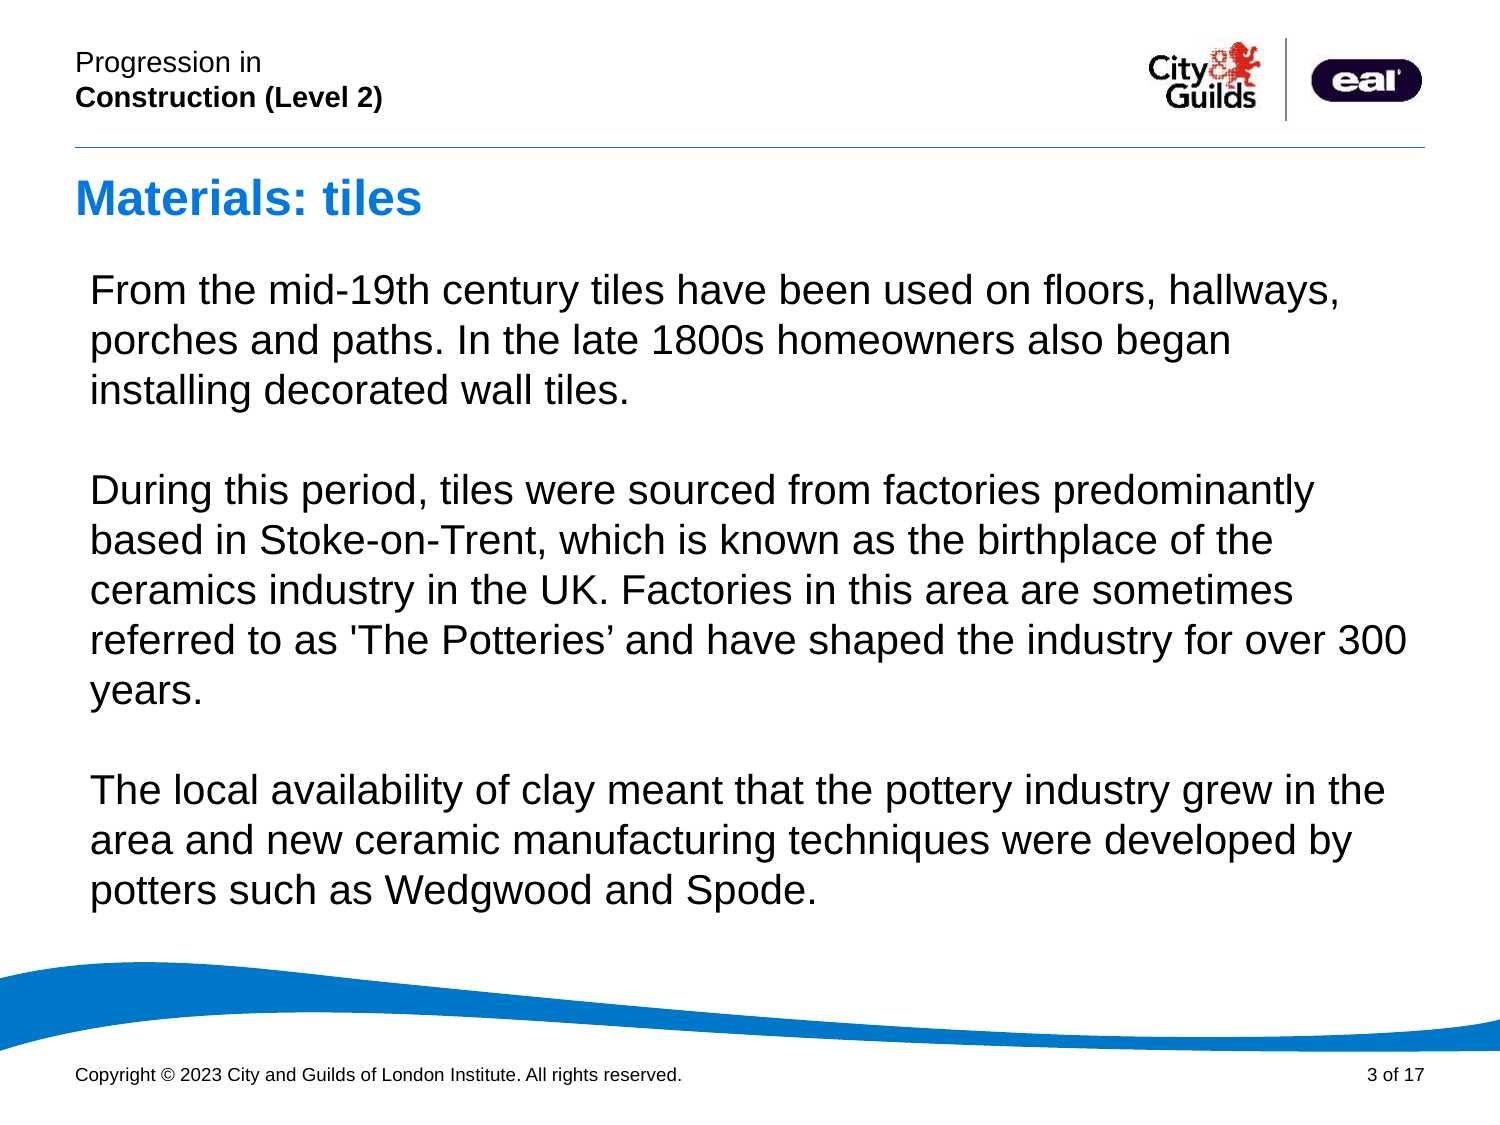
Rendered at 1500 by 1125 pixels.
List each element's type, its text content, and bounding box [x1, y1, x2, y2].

picture [1149, 38, 1422, 121]
title Materials: tiles [74, 165, 1426, 229]
text_box From the mid-19th century tiles have been used on floors, hallways, porches and paths. In the late 1800s homeowners also began installing decorated wall tiles. During this period, tiles were sourced from factories predominantly based in Stoke-on-Trent, which is known as the birthplace of the ceramics industry in the UK. Factories in this area are sometimes referred to as 'The Potteries’ and have shaped the industry for over 300 years. The local availability of clay meant that the pottery industry grew in the area and new ceramic manufacturing techniques were developed by potters such as Wedgwood and Spode. [74, 255, 1453, 921]
